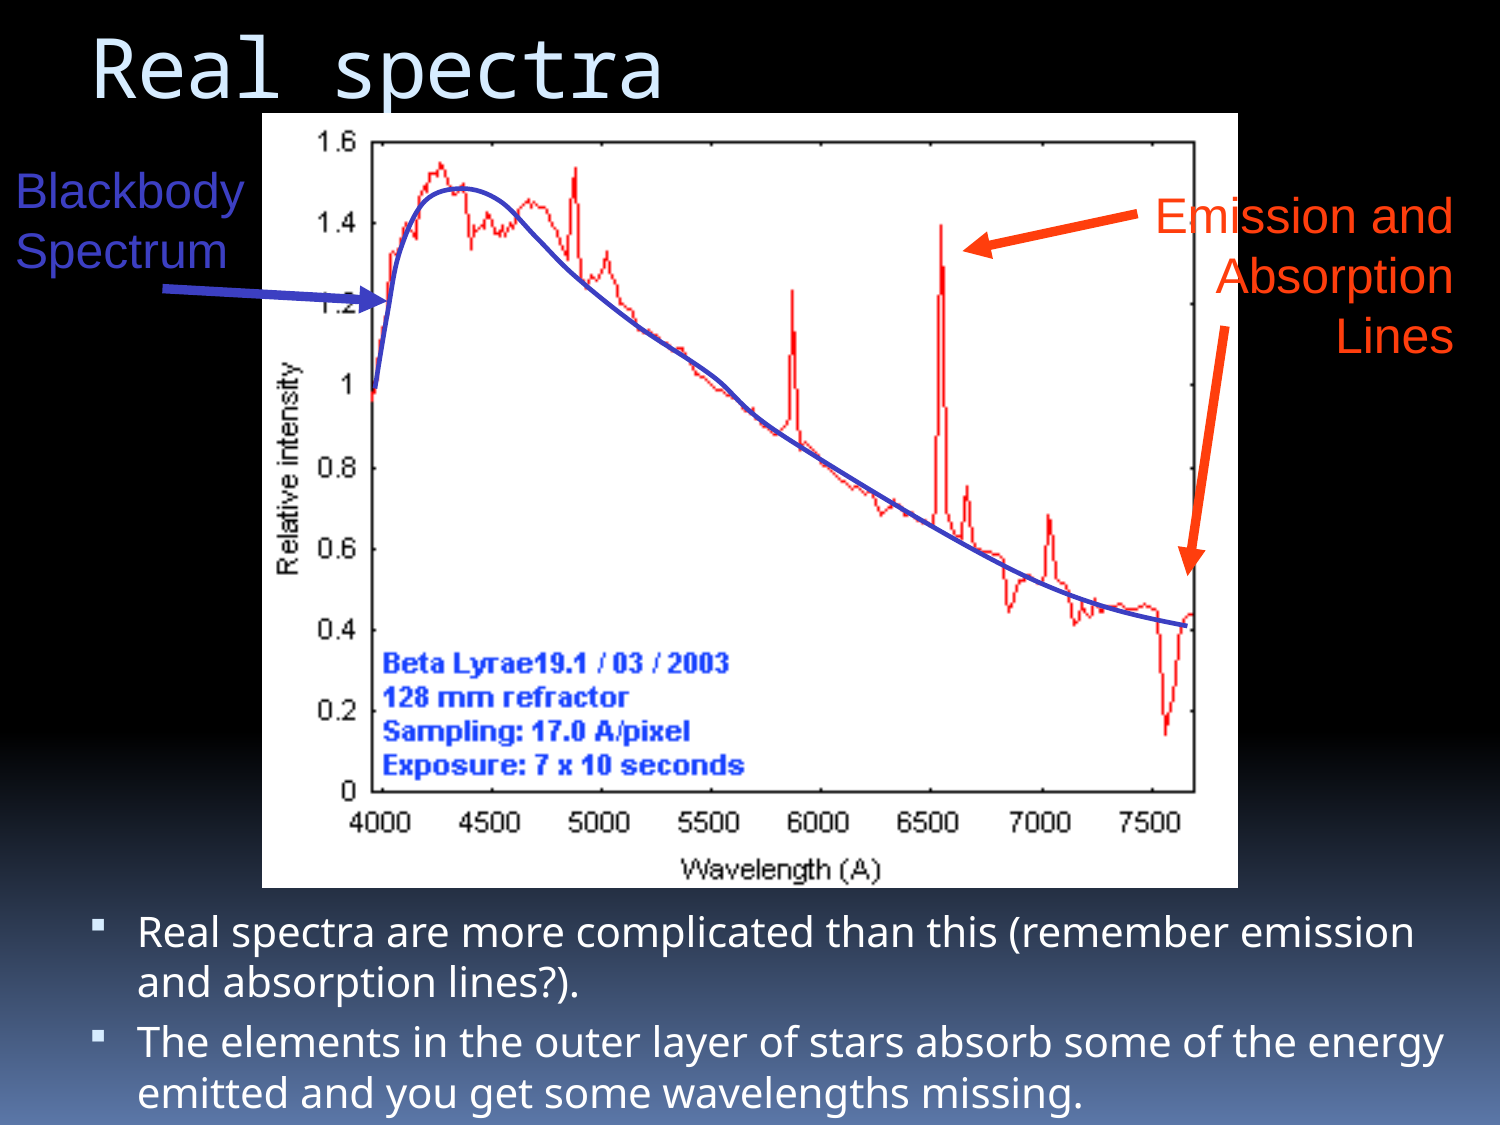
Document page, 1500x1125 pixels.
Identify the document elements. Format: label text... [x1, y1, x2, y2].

picture [261, 637, 1238, 889]
picture [261, 113, 1238, 143]
title Real spectra [75, 7, 1425, 141]
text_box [0, 150, 1470, 627]
list Real spectra are more complicated than this (remember emission and absorption lines?). The elements in the outer layer of stars absorb some of the energy emitted and you get some wavelengths missing. [64, 897, 1500, 1125]
